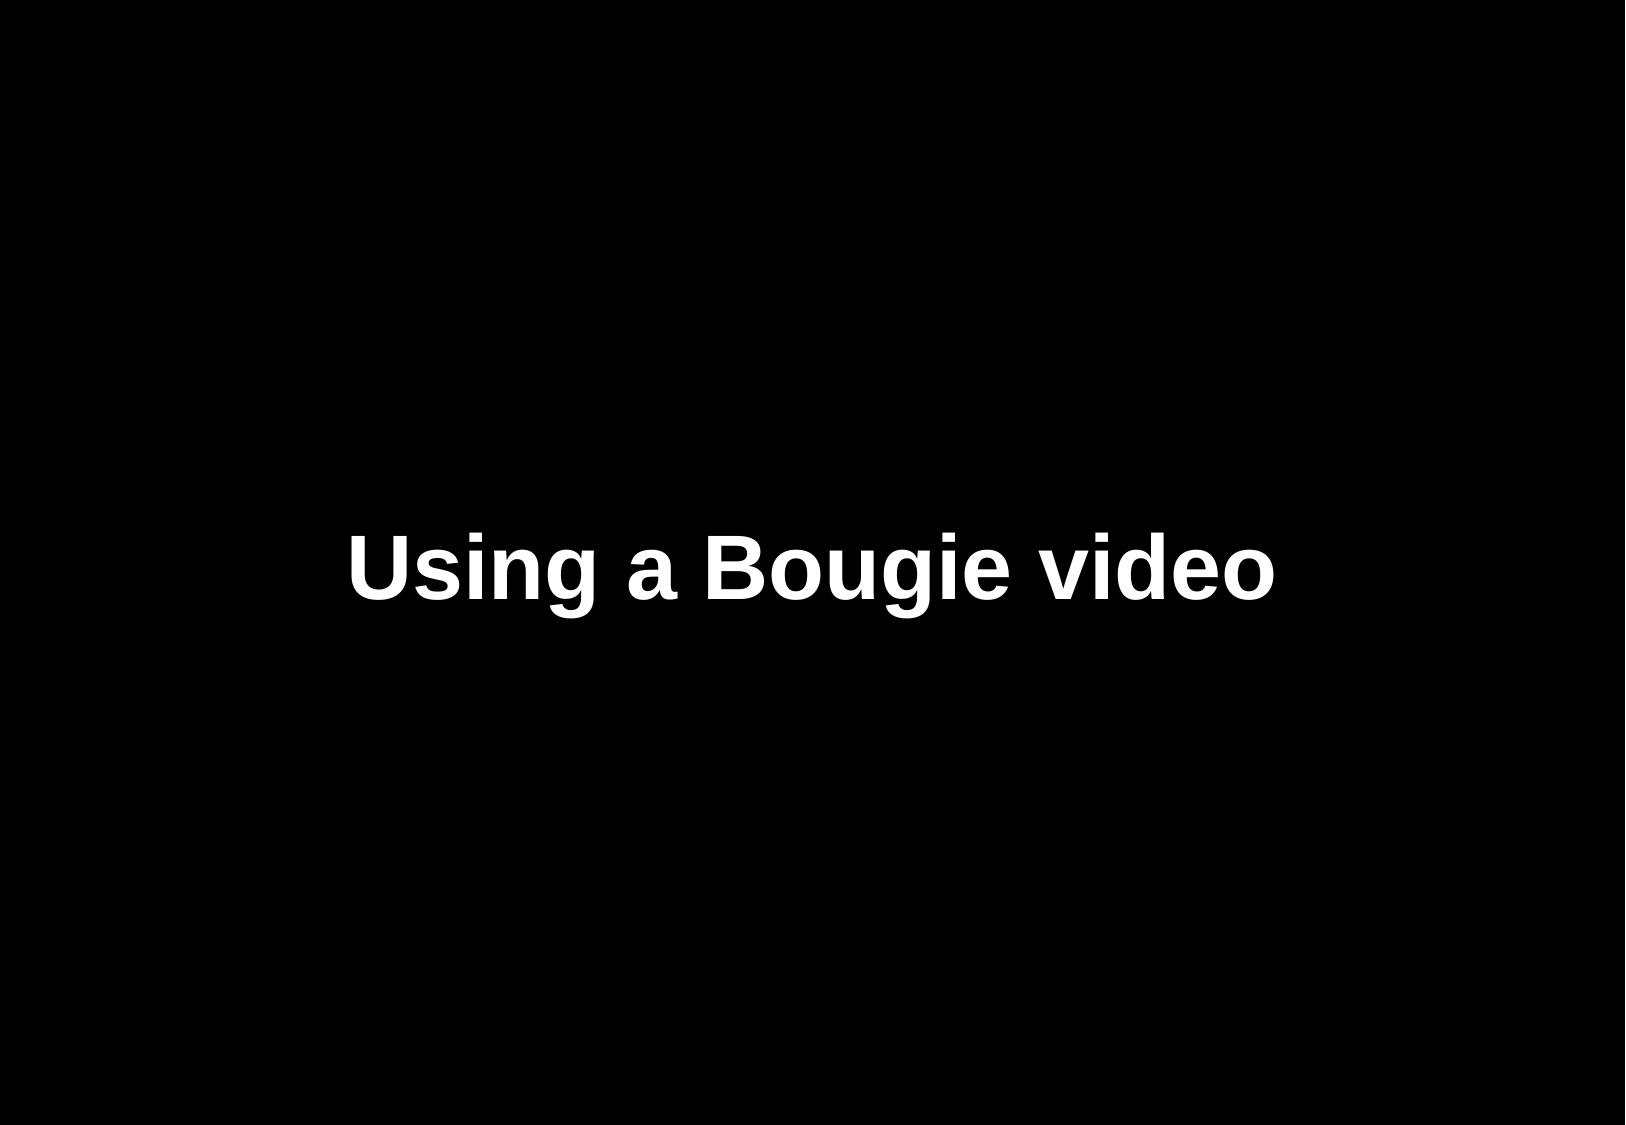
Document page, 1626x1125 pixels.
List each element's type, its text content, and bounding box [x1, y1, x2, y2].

title Using a Bougie video [121, 469, 1504, 657]
